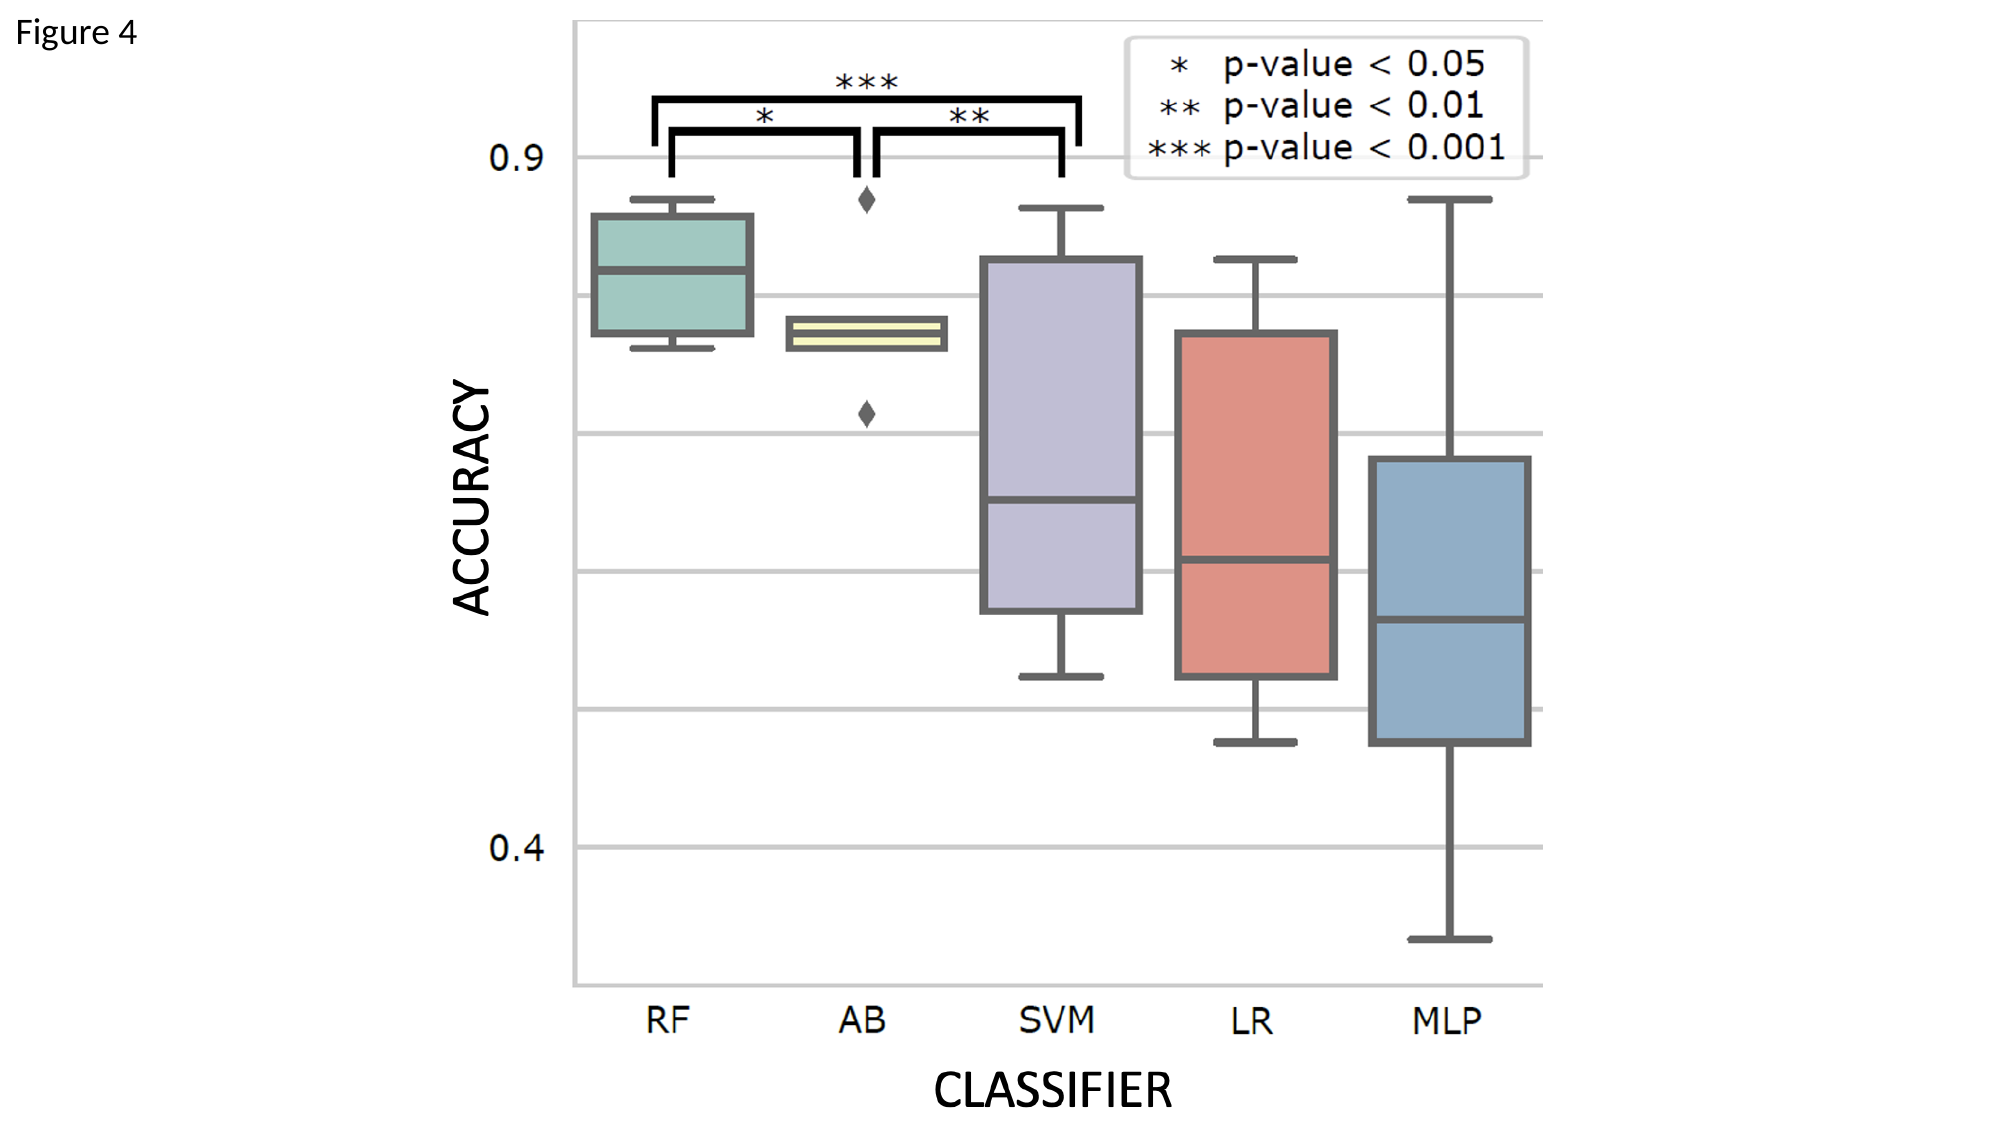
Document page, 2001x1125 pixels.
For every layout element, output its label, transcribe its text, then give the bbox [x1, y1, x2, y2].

text_box Figure 4 [0, 0, 153, 60]
picture [428, 0, 1571, 1125]
